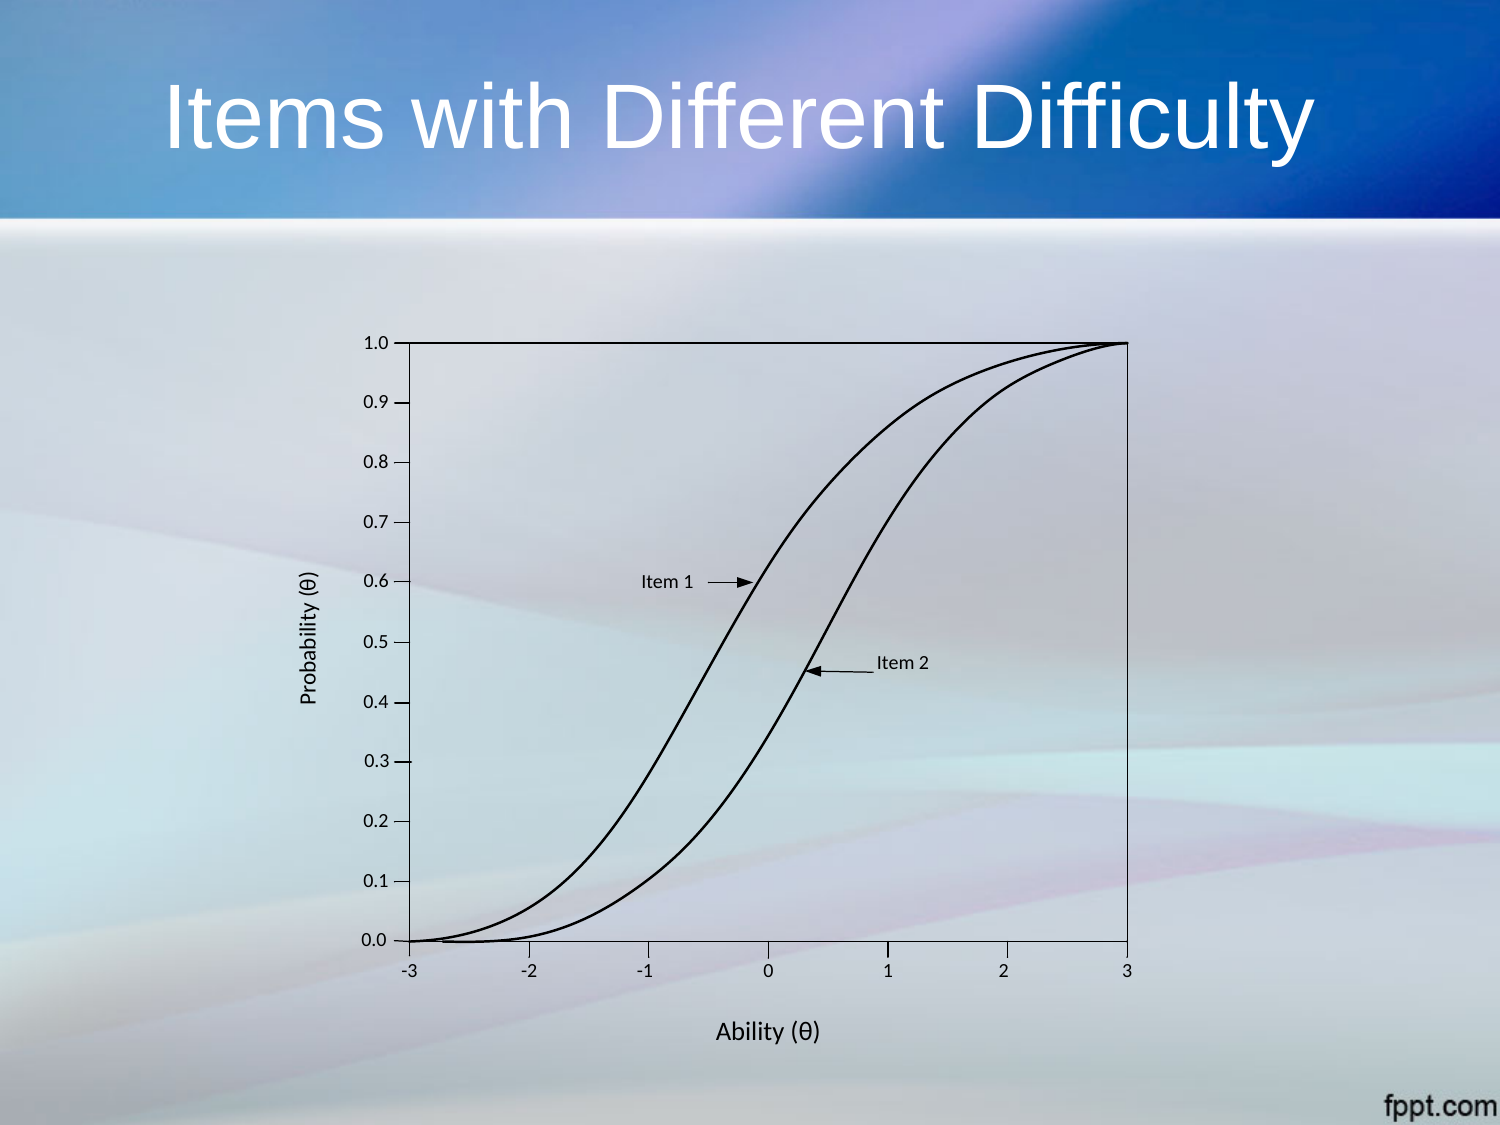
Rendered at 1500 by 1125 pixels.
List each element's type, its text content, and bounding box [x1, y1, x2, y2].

title Items with Different Difficulty [64, 31, 1415, 192]
picture [0, 0, 1500, 1125]
